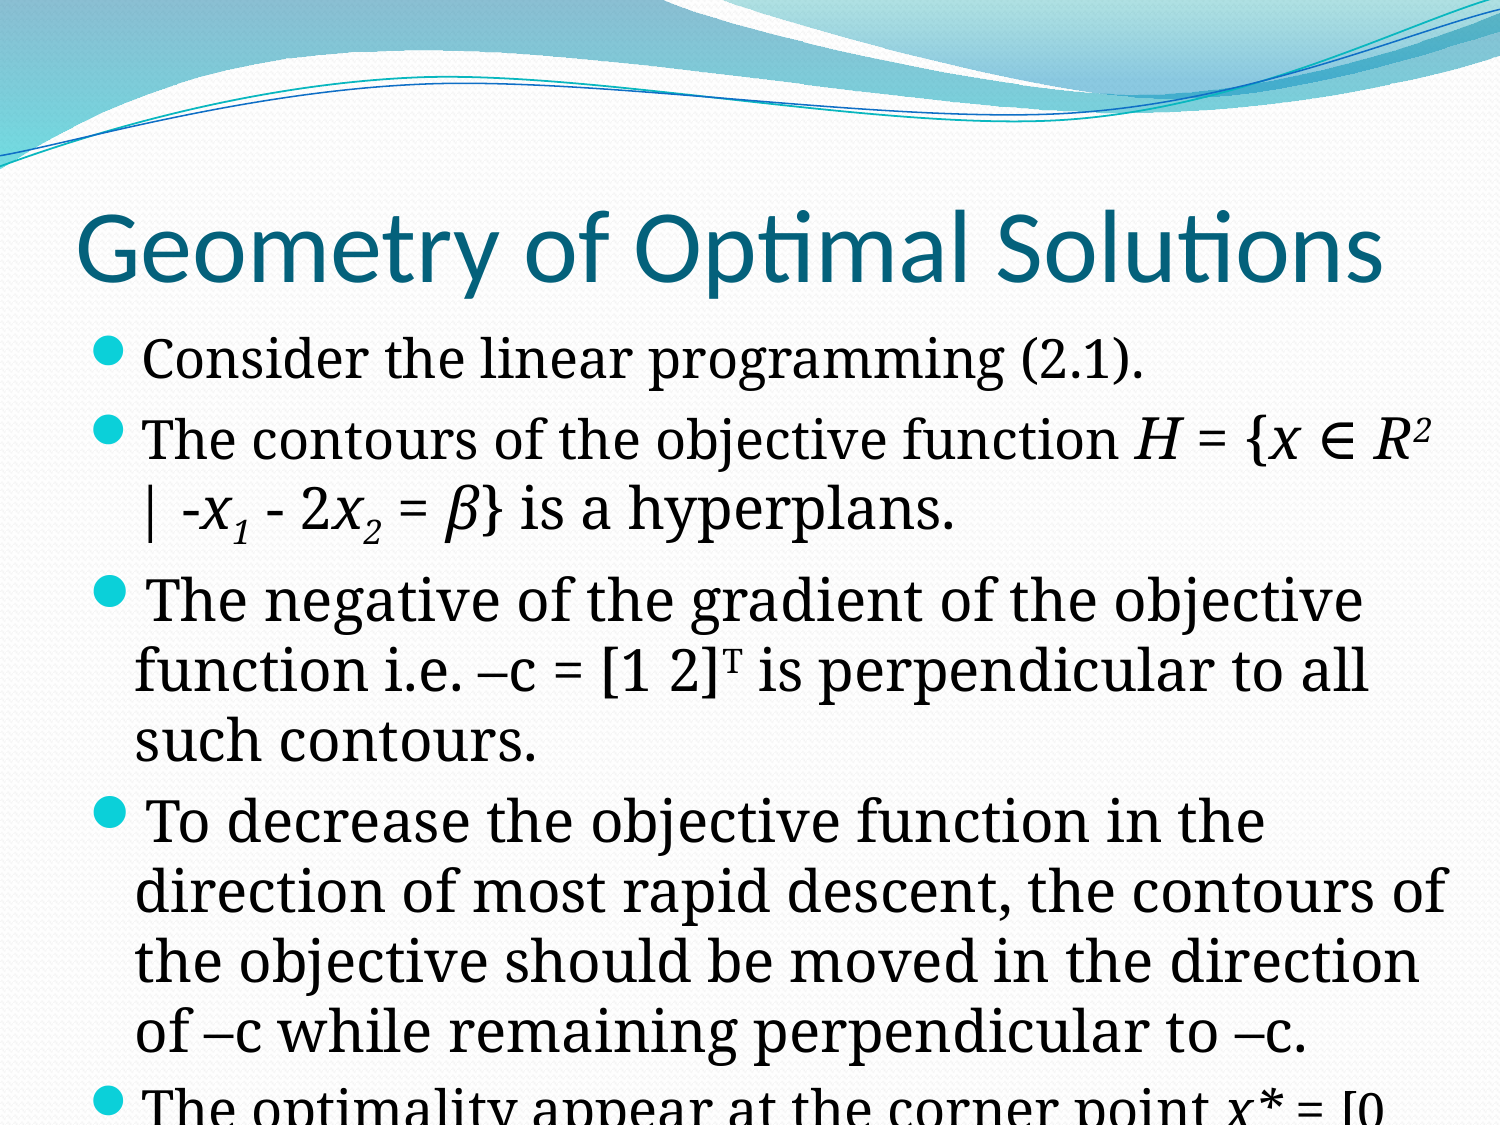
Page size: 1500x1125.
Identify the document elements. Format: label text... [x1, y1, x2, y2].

title Geometry of Optimal Solutions [75, 115, 1425, 303]
list Consider the linear programming (2.1). The contours of the objective function H = {x ∈ R2 | -x1 - 2x2 = β} is a hyperplans. The negative of the gradient of the objective function i.e. –c = [1 2]T is perpendicular to all such contours. To decrease the objective function in the direction of most rapid descent, the contours of the objective should be moved in the direction of –c while remaining perpendicular to –c. The optimality appear at the corner point x* = [0 20]T. [75, 317, 1493, 1121]
